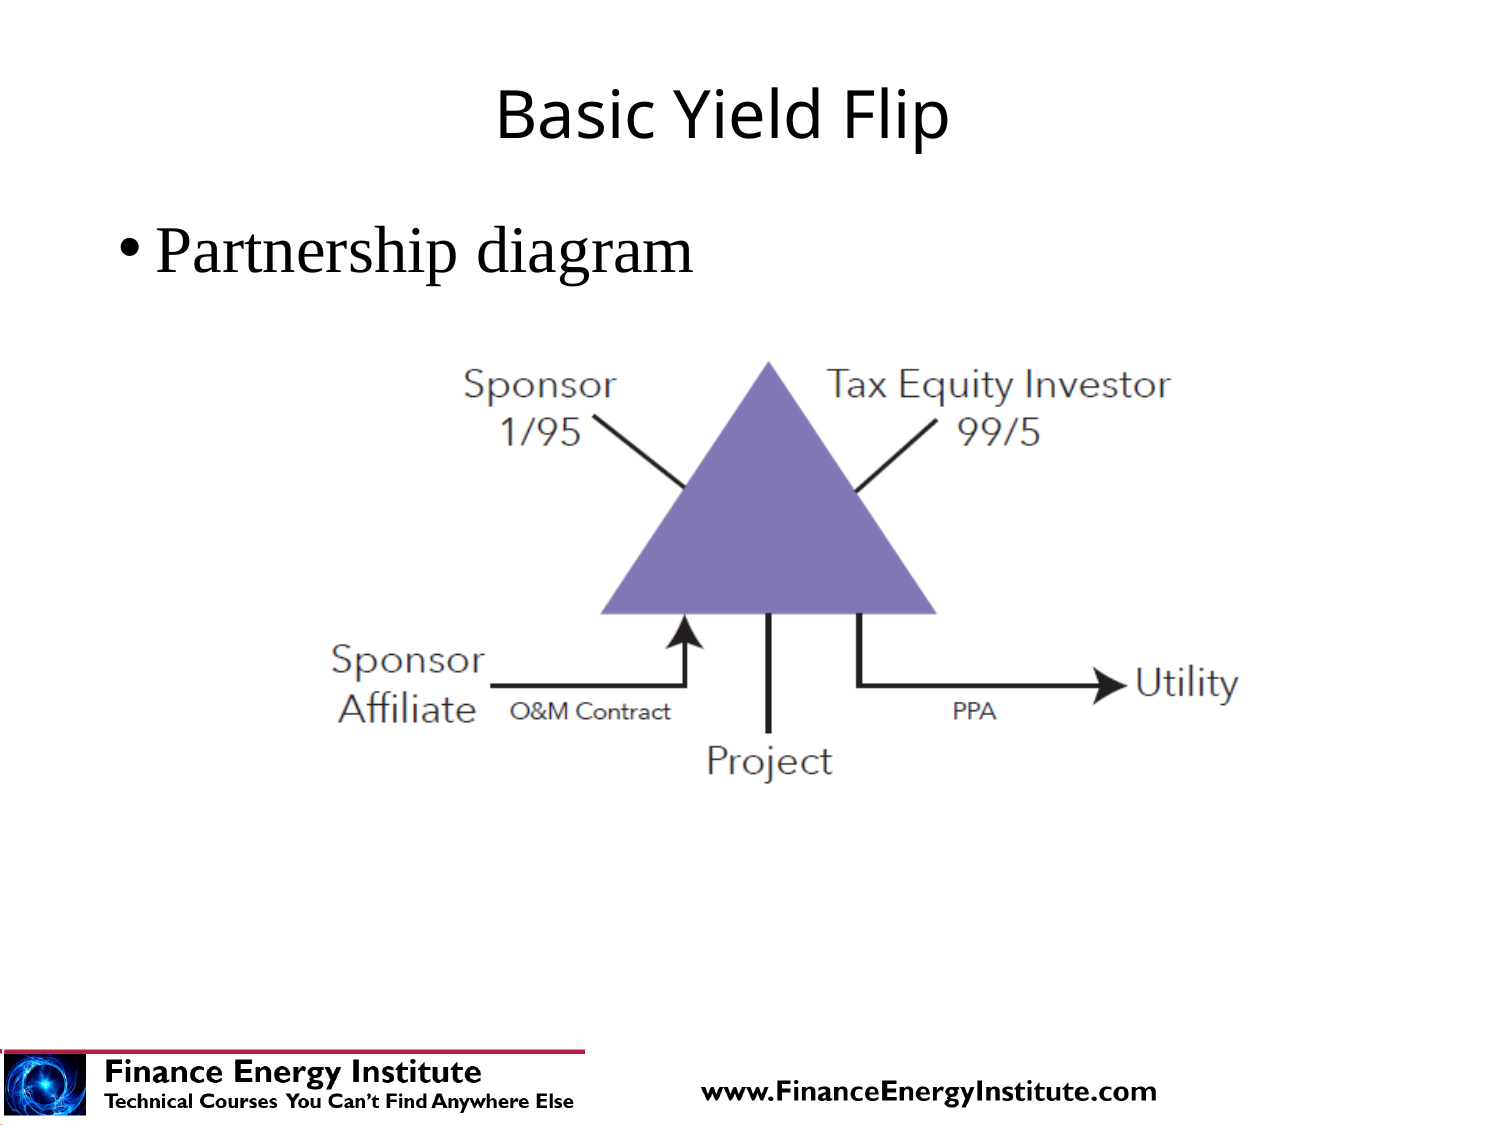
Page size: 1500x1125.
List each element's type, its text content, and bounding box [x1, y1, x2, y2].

title Basic Yield Flip [103, 59, 1361, 174]
list Partnership diagram [103, 207, 1400, 1014]
picture [696, 1074, 1166, 1112]
picture [0, 1042, 585, 1125]
picture [206, 324, 1294, 801]
